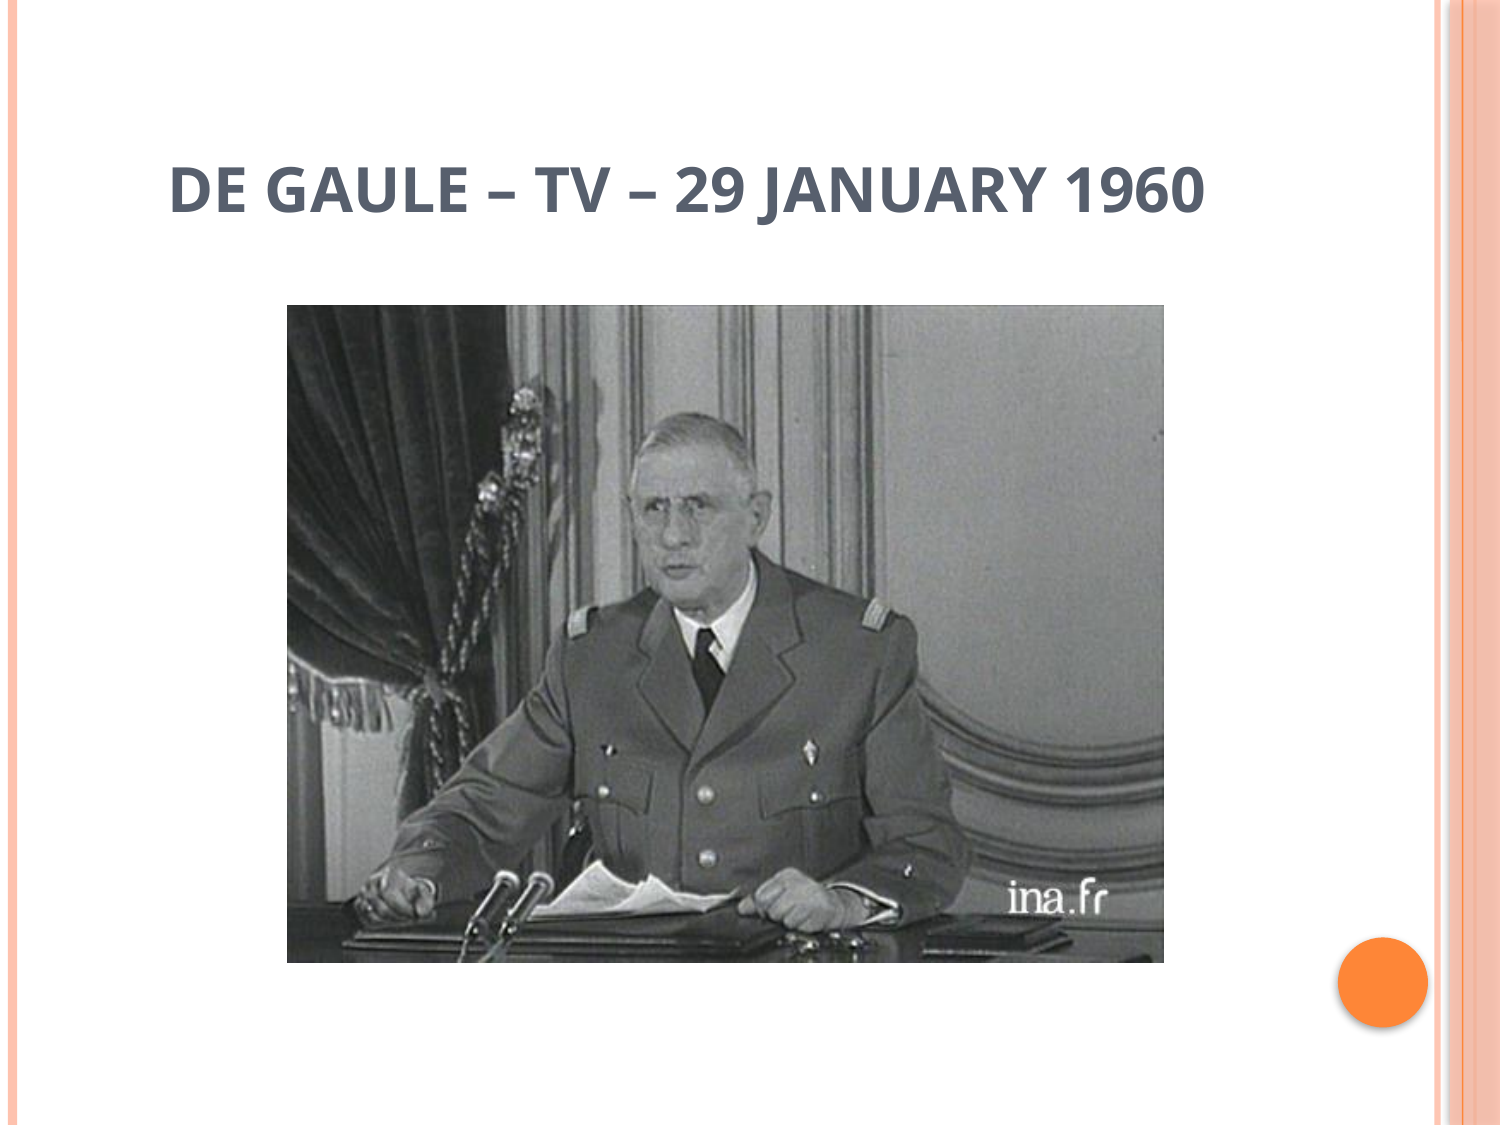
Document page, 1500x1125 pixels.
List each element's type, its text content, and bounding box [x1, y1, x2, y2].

title DE GAULE – TV – 29 JANUARY 1960 [75, 45, 1300, 233]
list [286, 304, 1164, 963]
